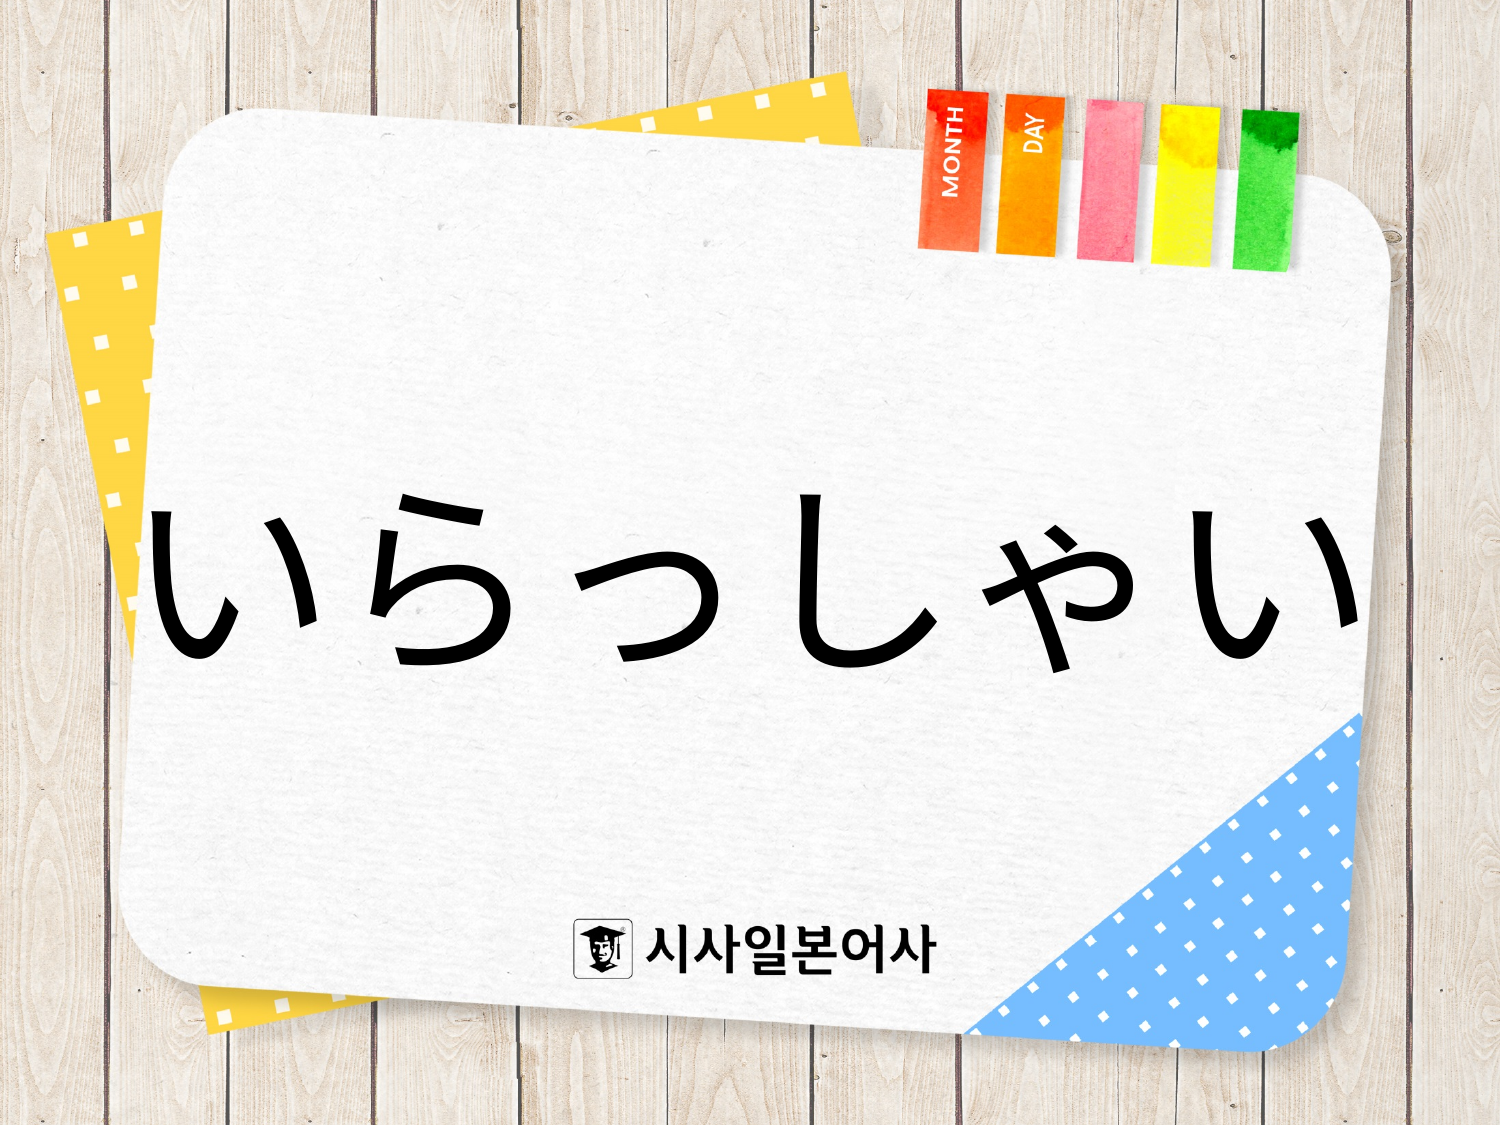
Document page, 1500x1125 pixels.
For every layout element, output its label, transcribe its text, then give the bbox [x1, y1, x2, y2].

picture [0, 0, 1500, 1125]
title いらっしゃい [75, 338, 1425, 811]
